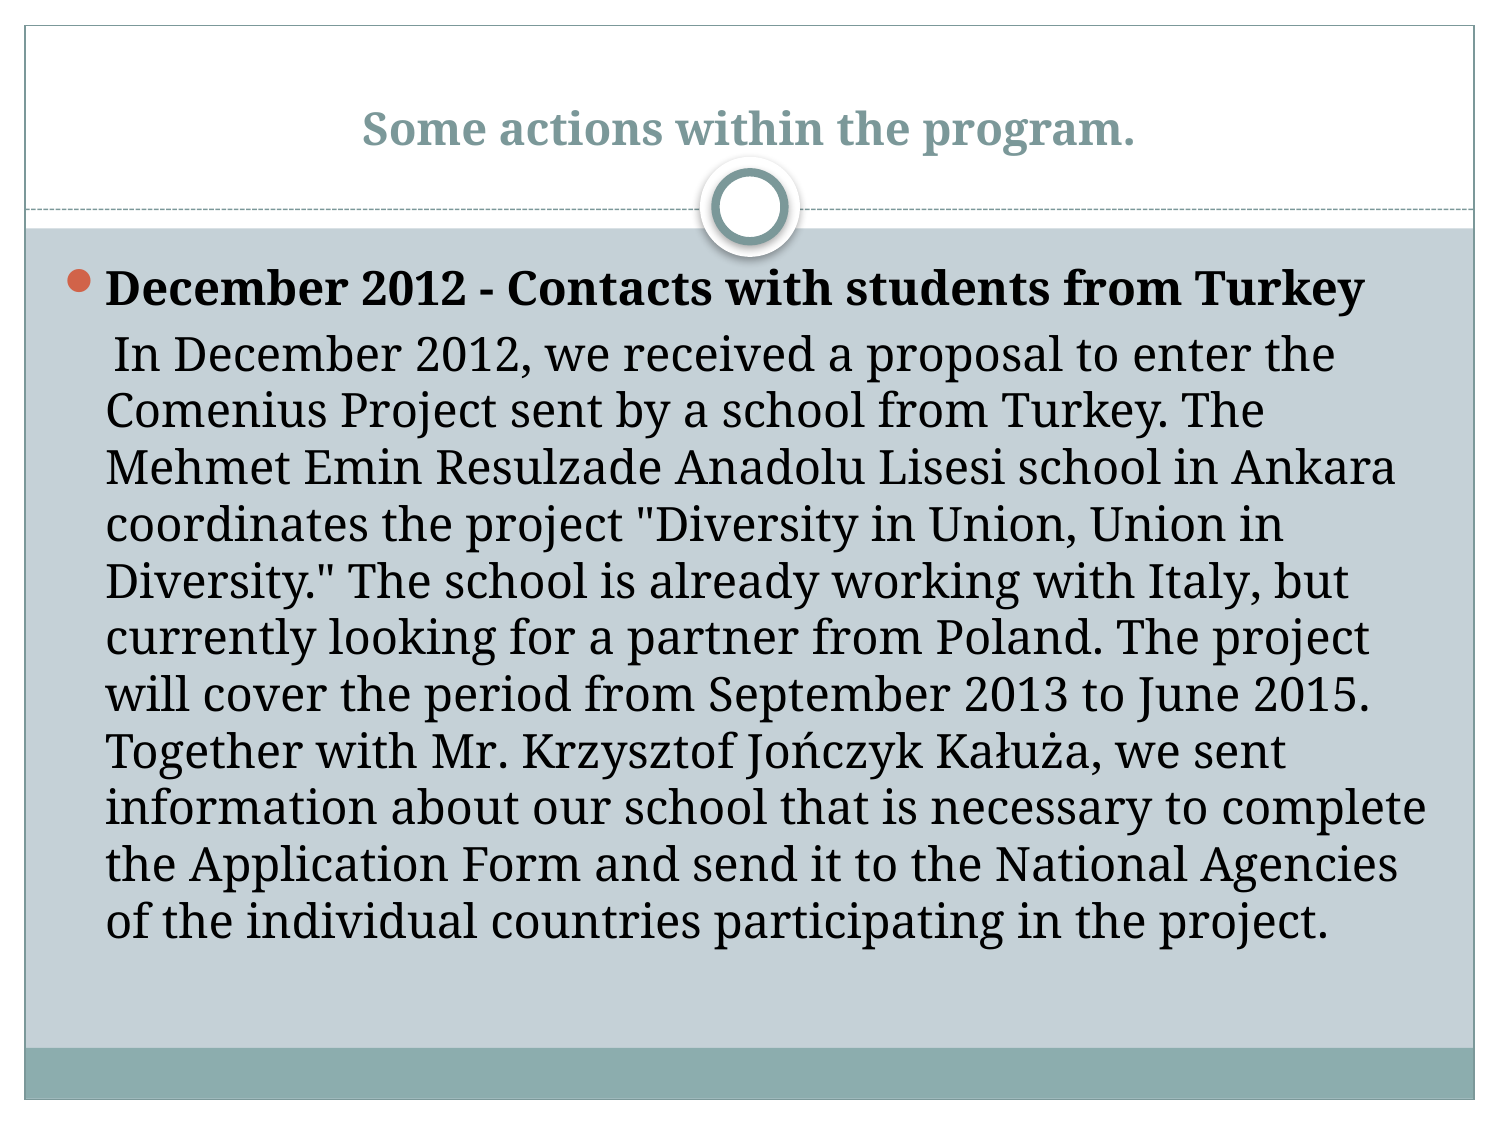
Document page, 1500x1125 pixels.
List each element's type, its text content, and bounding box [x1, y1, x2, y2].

list December 2012 - Contacts with students from Turkey In December 2012, we received a proposal to enter the Comenius Project sent by a school from Turkey. The Mehmet Emin Resulzade Anadolu Lisesi school in Ankara coordinates the project "Diversity in Union, Union in Diversity." The school is already working with Italy, but currently looking for a partner from Poland. The project will cover the period from September 2013 to June 2015. Together with Mr. Krzysztof Jończyk Kałuża, we sent information about our school that is necessary to complete the Application Form and send it to the National Agencies of the individual countries participating in the project. [49, 250, 1445, 1001]
title Some actions within the program. [49, 37, 1450, 162]
